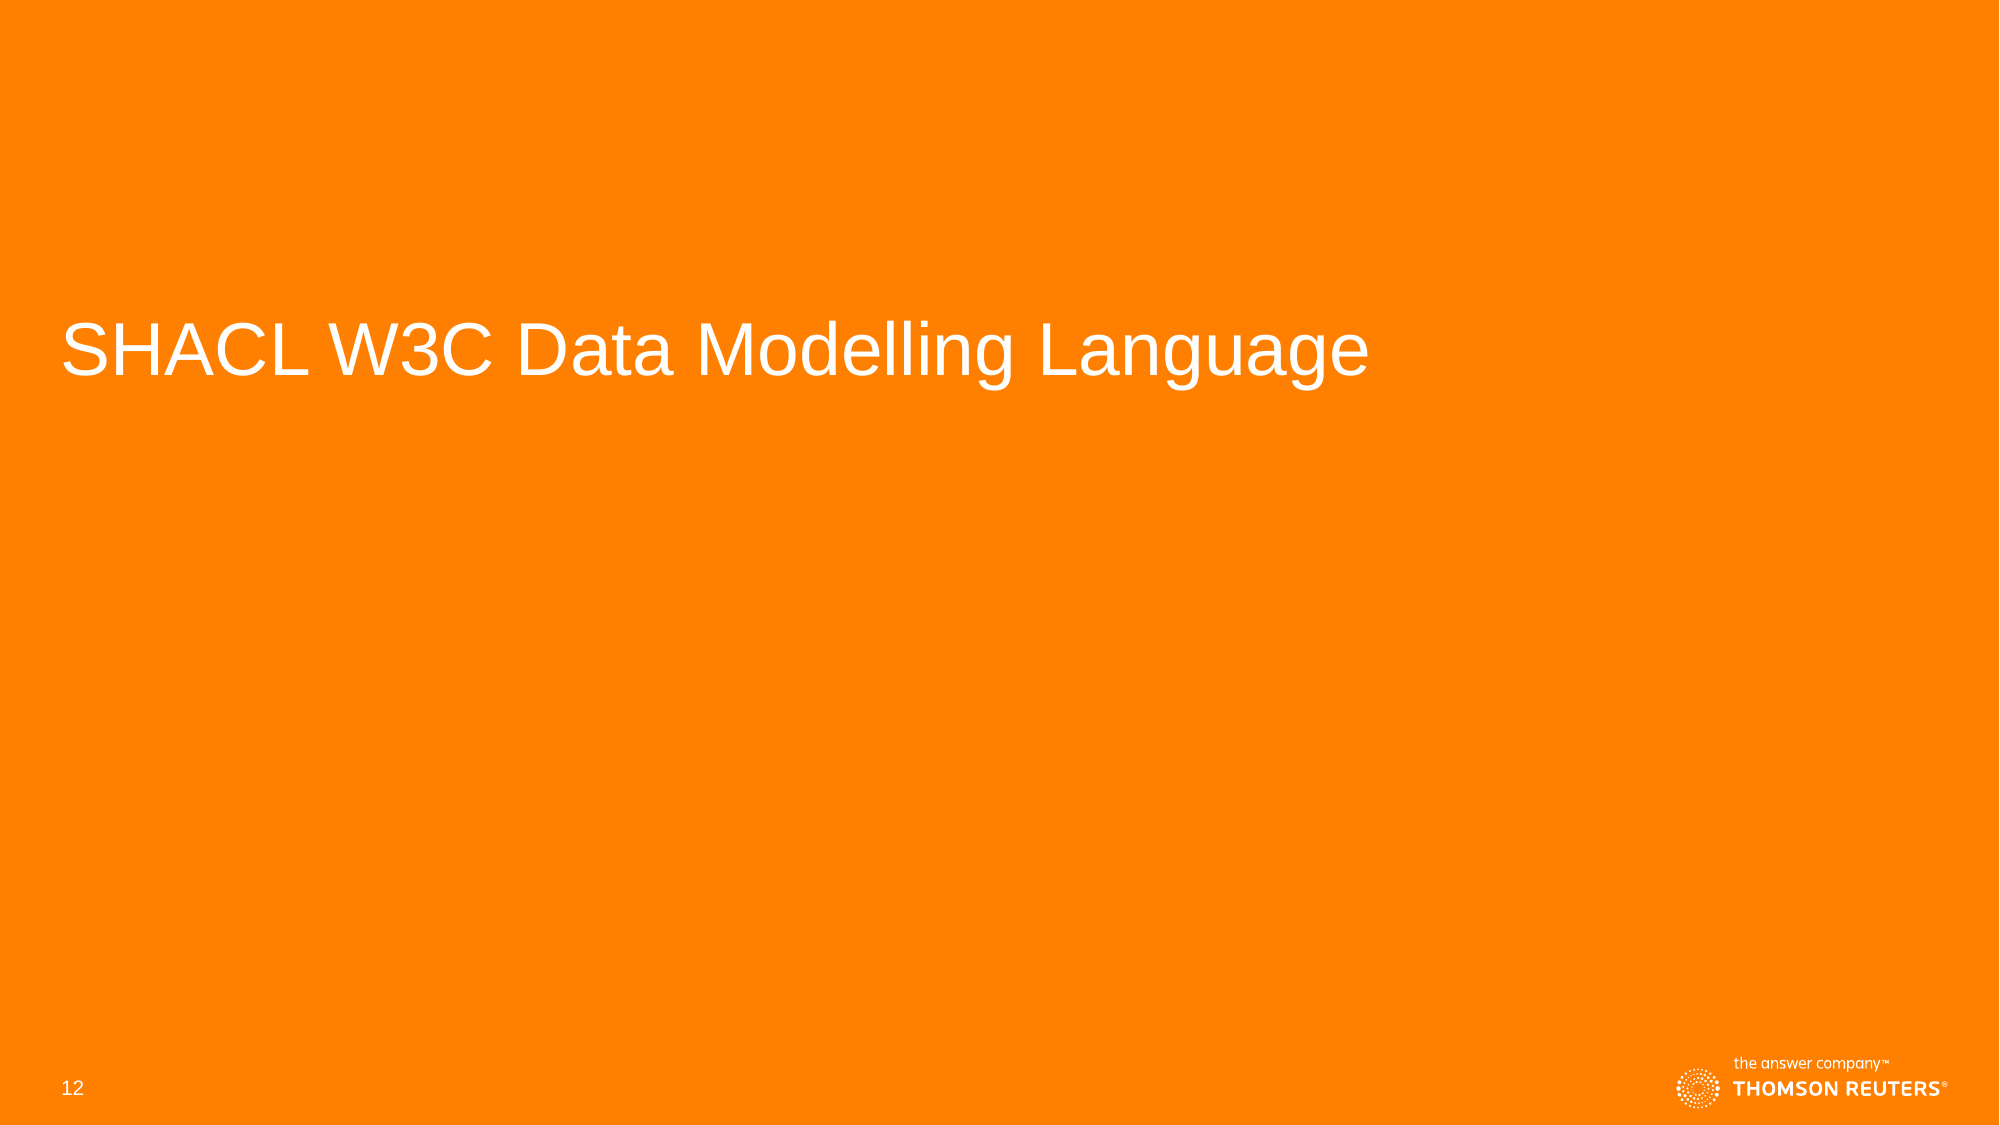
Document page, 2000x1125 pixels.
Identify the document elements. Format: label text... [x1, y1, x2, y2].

slide_number 12 [61, 1074, 125, 1125]
title SHACL W3C Data Modelling Language [60, 300, 1750, 579]
